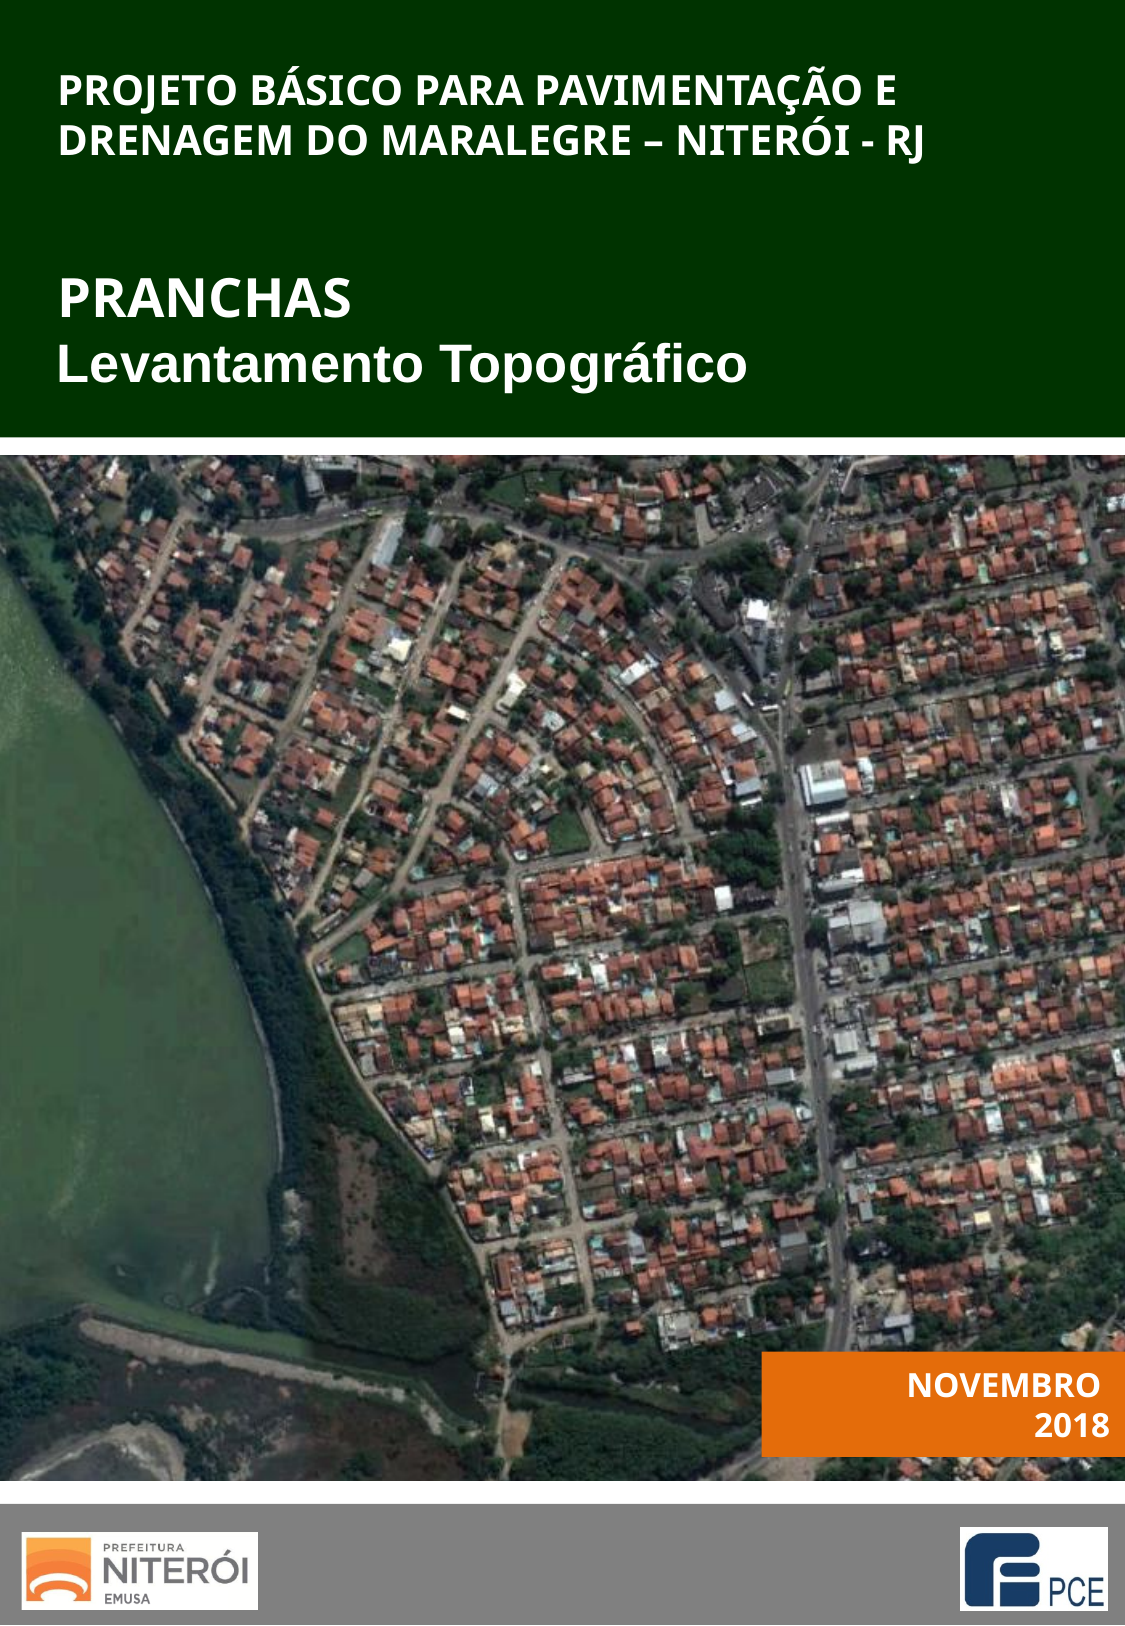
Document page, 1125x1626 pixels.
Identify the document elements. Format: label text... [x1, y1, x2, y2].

text_box PROJETO BÁSICO PARA PAVIMENTAÇÃO E DRENAGEM DO MARALEGRE – NITERÓI - RJ PRANCHAS Levantamento Topográfico [0, 0, 1125, 439]
picture [960, 1527, 1109, 1611]
picture [21, 1532, 259, 1610]
picture [0, 455, 1125, 1481]
text_box [0, 1502, 1125, 1625]
